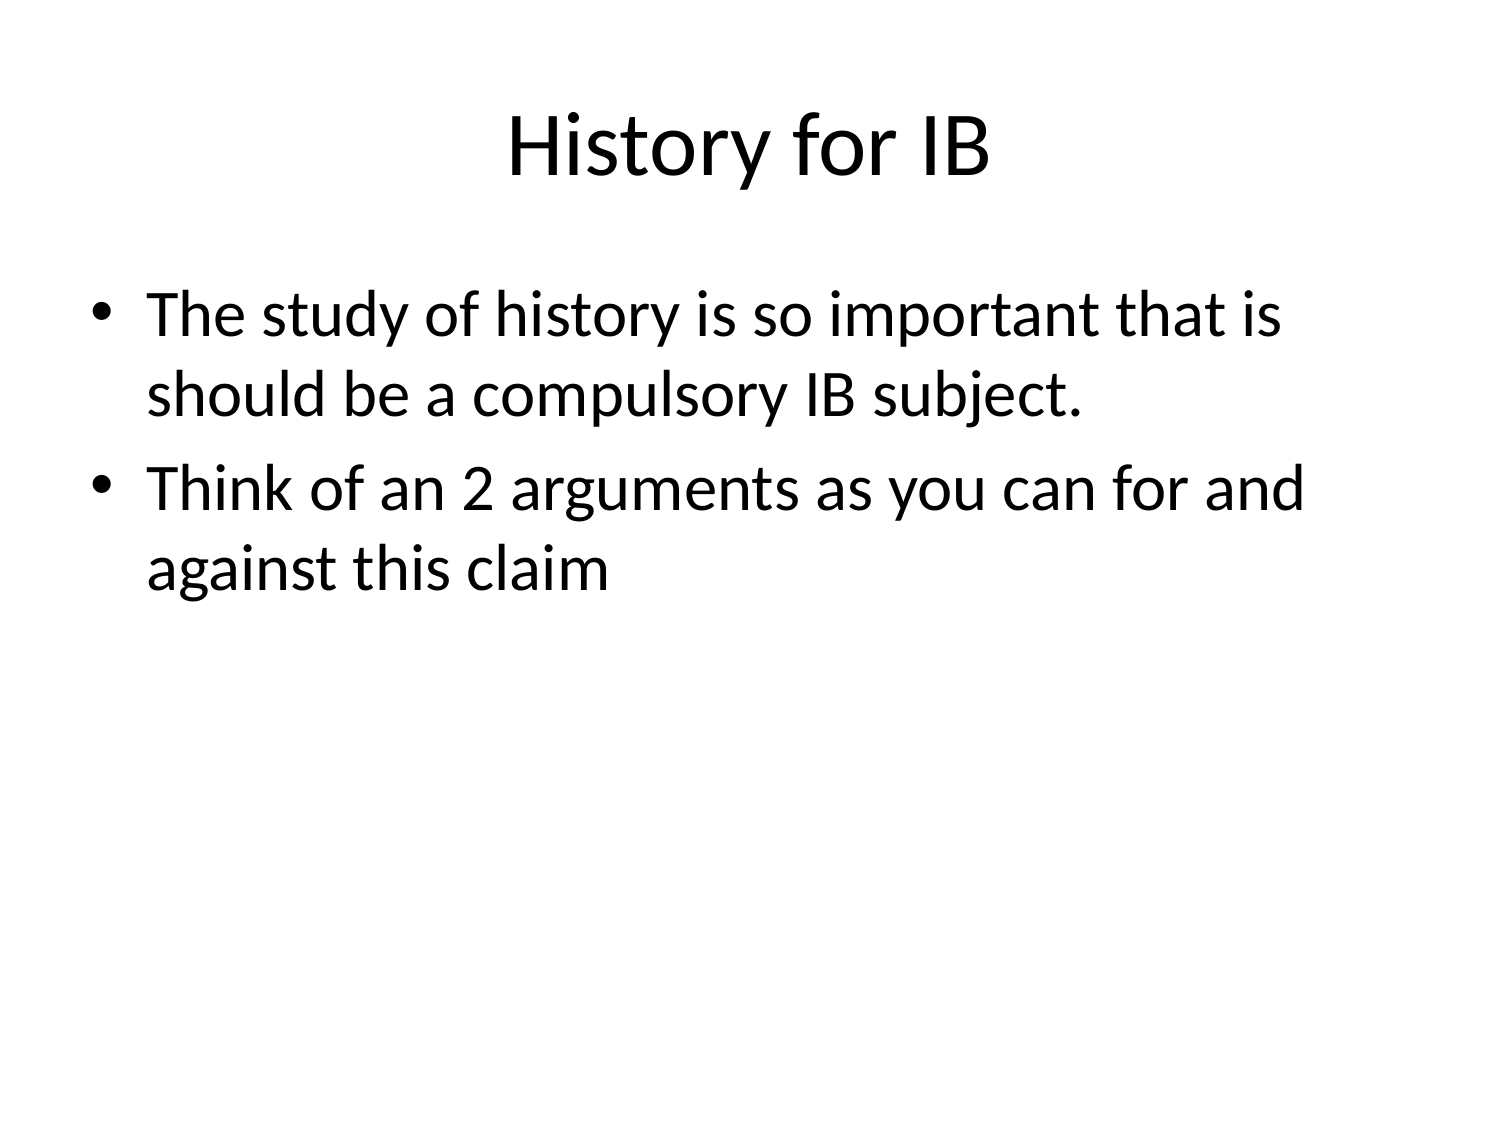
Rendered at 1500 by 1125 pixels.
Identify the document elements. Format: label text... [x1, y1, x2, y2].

title History for IB [75, 45, 1425, 233]
list The study of history is so important that is should be a compulsory IB subject. Think of an 2 arguments as you can for and against this claim [75, 262, 1425, 1005]
